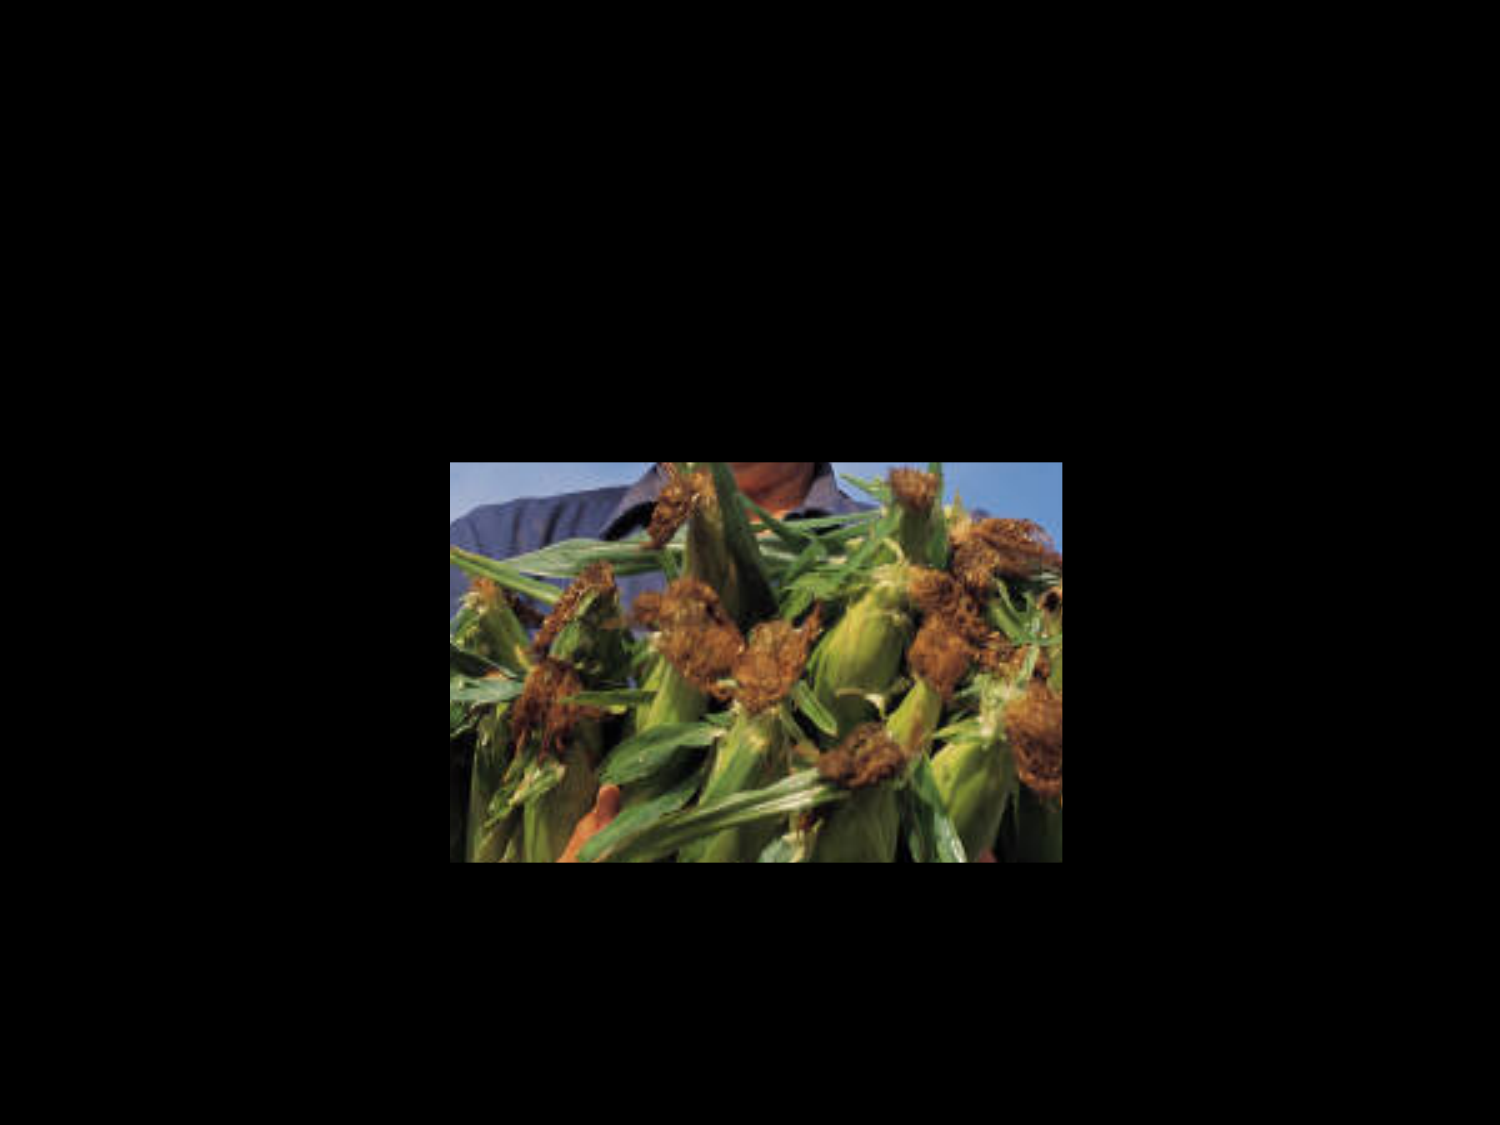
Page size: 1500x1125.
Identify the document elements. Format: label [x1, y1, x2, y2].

text_box [0, 0, 1500, 1125]
